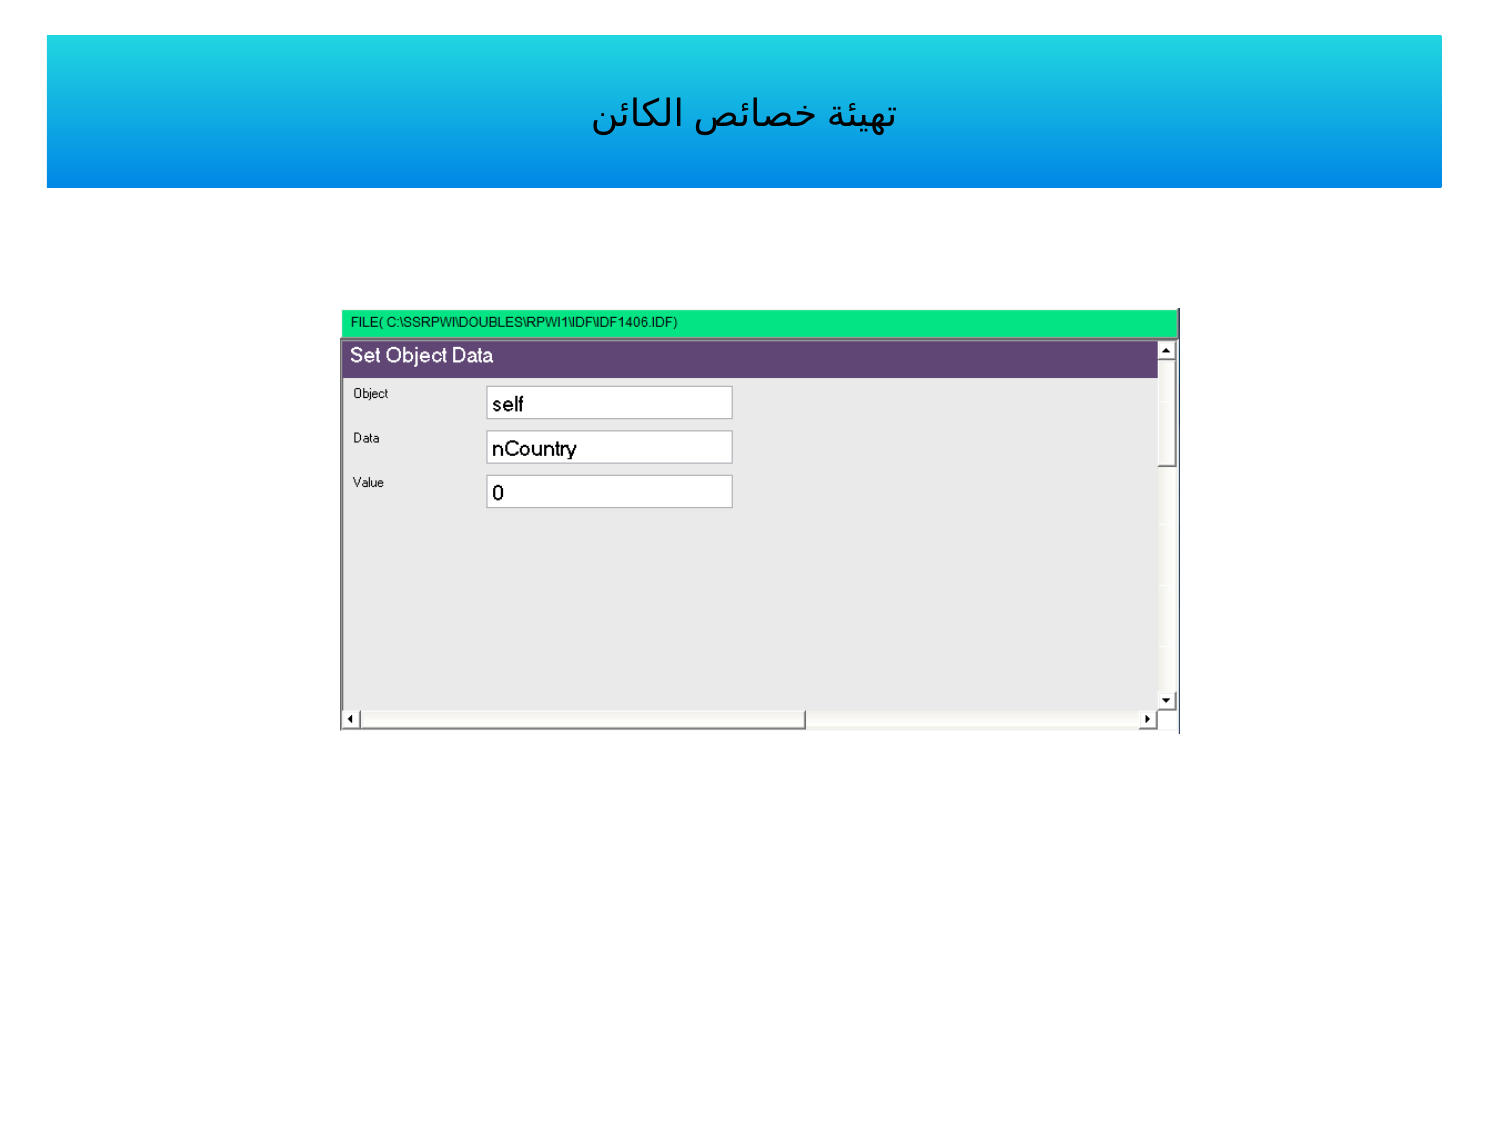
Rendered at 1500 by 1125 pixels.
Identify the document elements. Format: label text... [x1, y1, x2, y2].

picture [339, 308, 1181, 735]
title تهيئة خصائص الكائن [46, 35, 1442, 188]
